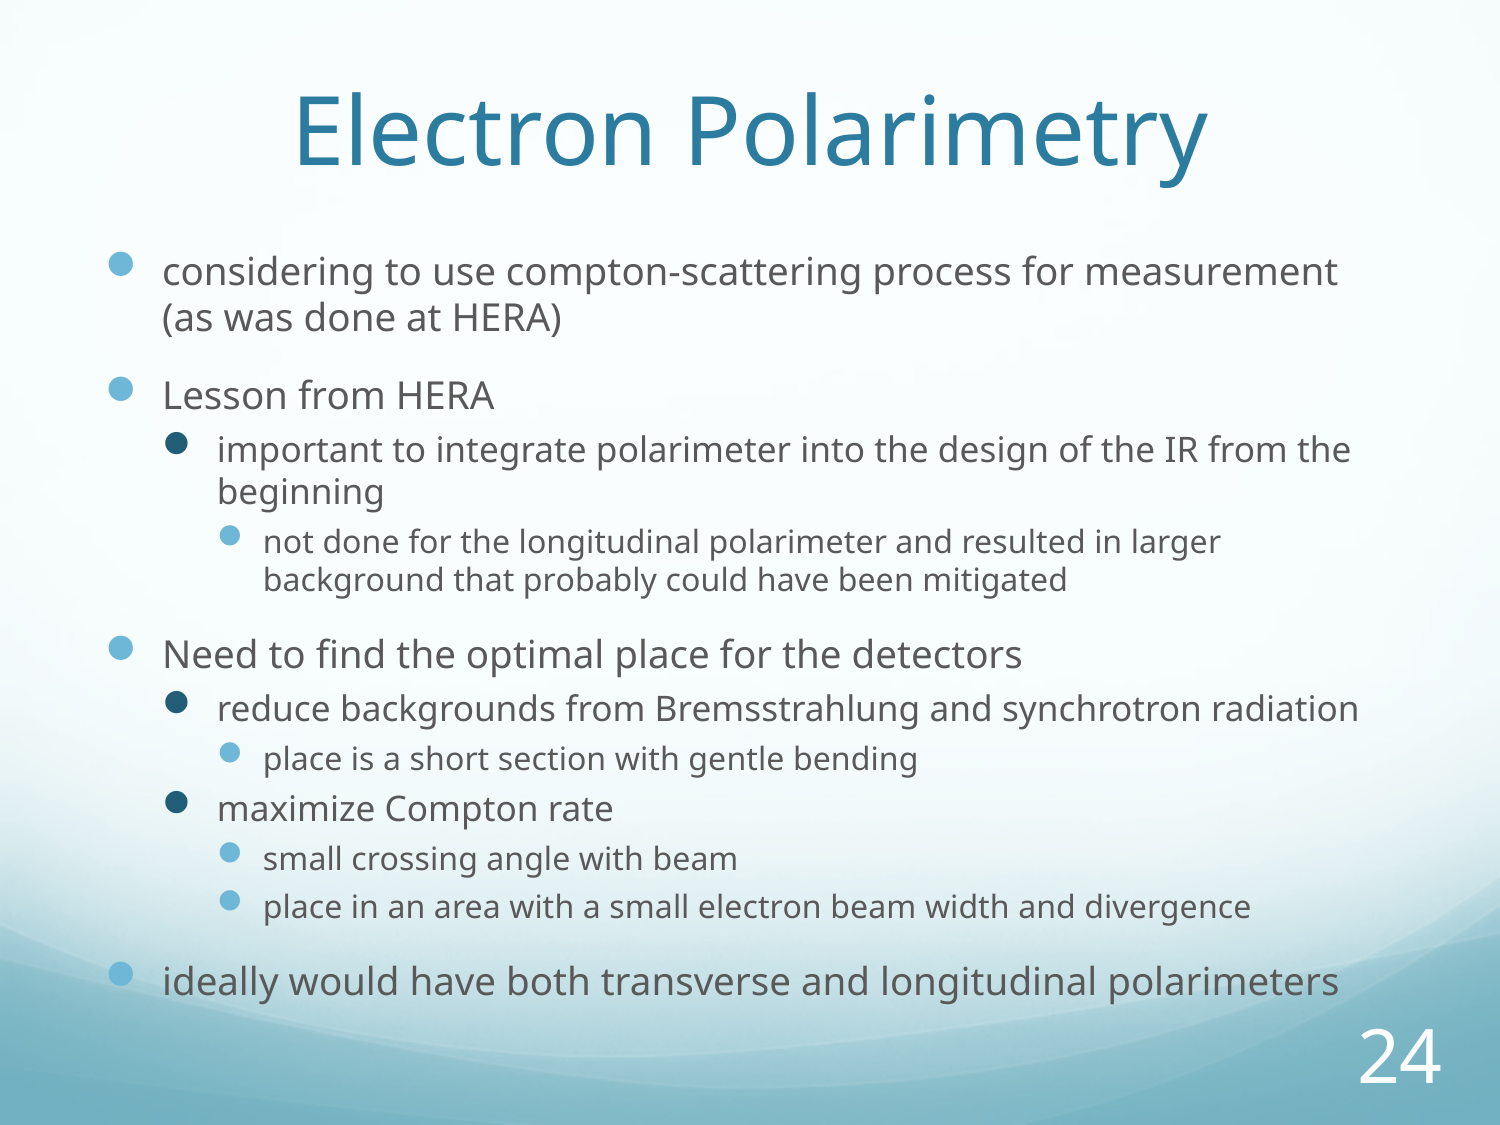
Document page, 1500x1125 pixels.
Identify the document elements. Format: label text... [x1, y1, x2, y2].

title Electron Polarimetry [90, 30, 1410, 192]
list considering to use compton-scattering process for measurement (as was done at HERA) Lesson from HERA important to integrate polarimeter into the design of the IR from the beginning not done for the longitudinal polarimeter and resulted in larger background that probably could have been mitigated Need to find the optimal place for the detectors reduce backgrounds from Bremsstrahlung and synchrotron radiation place is a short section with gentle bending maximize Compton rate small crossing angle with beam place in an area with a small electron beam width and divergence ideally would have both transverse and longitudinal polarimeters [90, 239, 1410, 1030]
slide_number 24 [1295, 1029, 1459, 1090]
